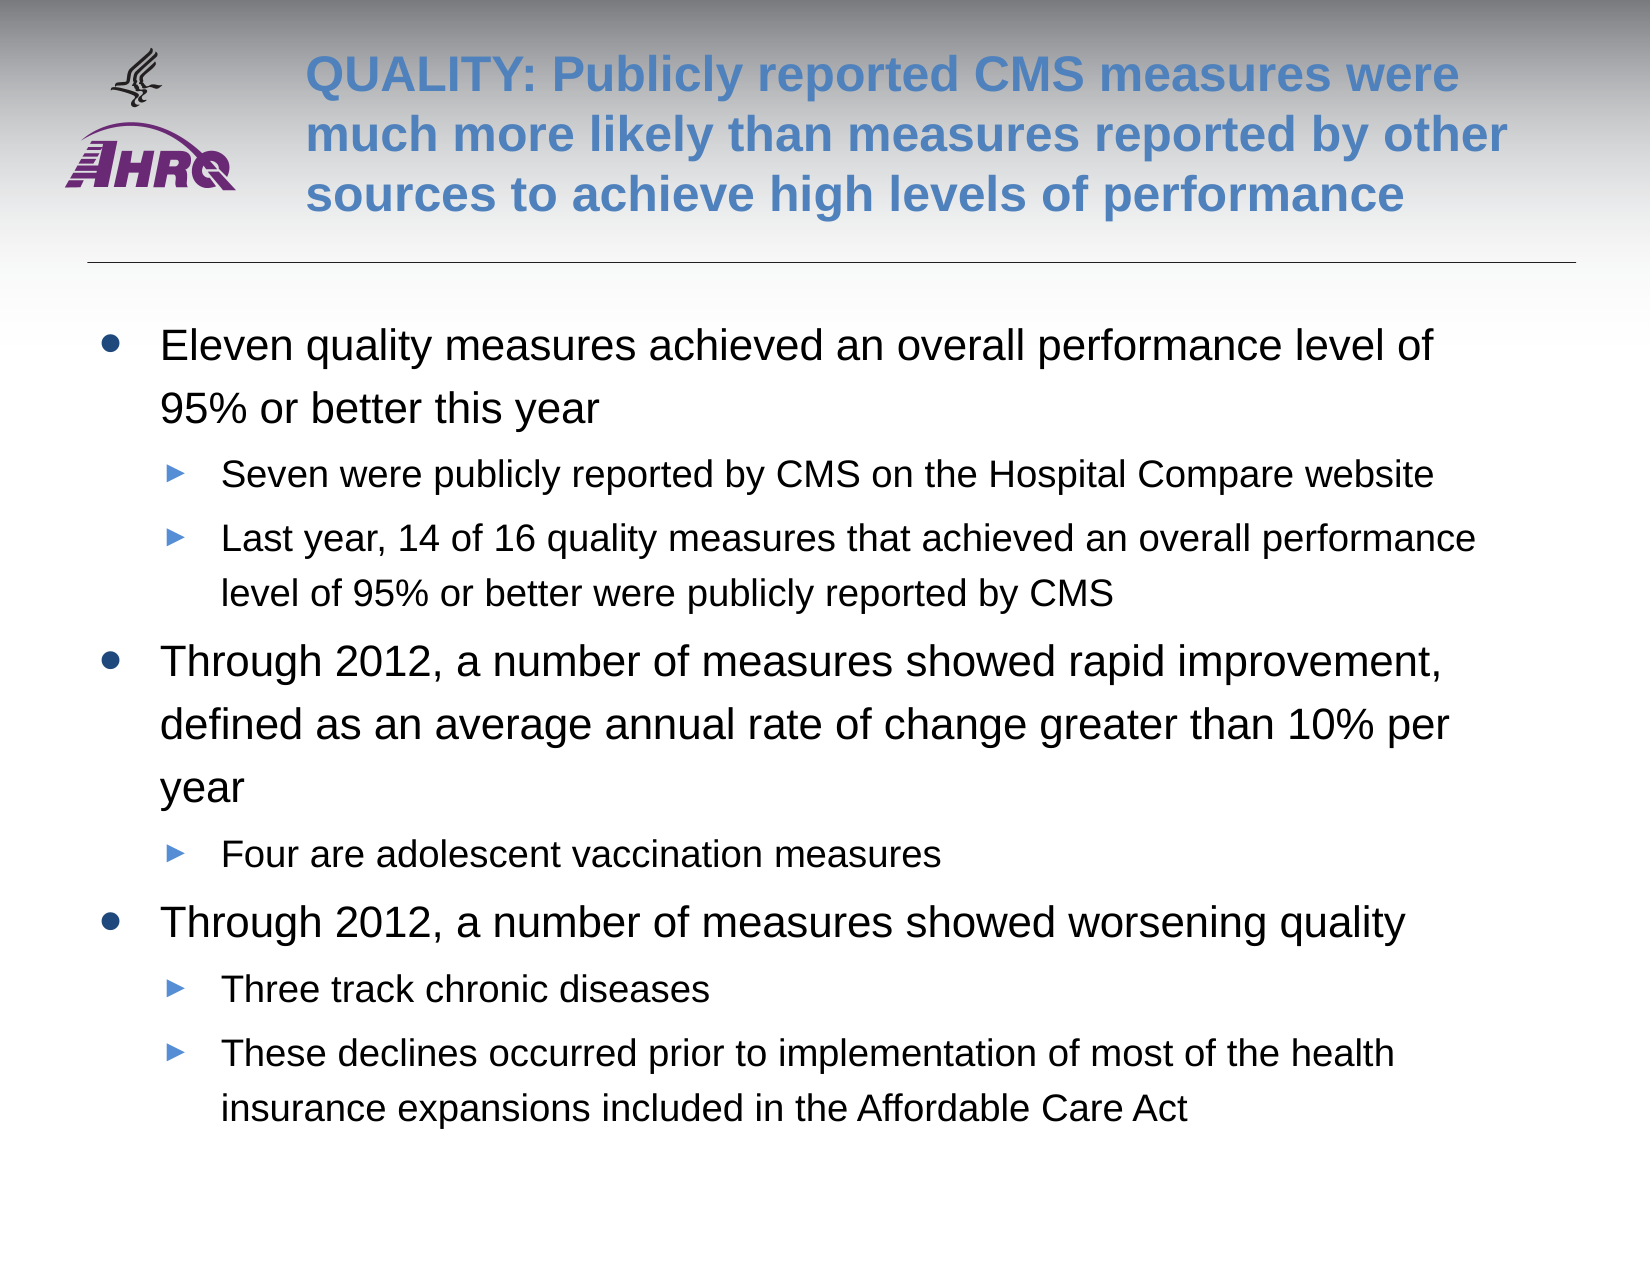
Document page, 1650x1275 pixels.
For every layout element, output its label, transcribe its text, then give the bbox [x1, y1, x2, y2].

picture [0, 0, 1650, 1275]
list Eleven quality measures achieved an overall performance level of 95% or better this year Seven were publicly reported by CMS on the Hospital Compare website Last year, 14 of 16 quality measures that achieved an overall performance level of 95% or better were publicly reported by CMS Through 2012, a number of measures showed rapid improvement, defined as an average annual rate of change greater than 10% per year Four are adolescent vaccination measures Through 2012, a number of measures showed worsening quality Three track chronic diseases These declines occurred prior to implementation of most of the health insurance expansions included in the Affordable Care Act [82, 297, 1513, 1139]
title QUALITY: Publicly reported CMS measures were much more likely than measures reported by other sources to achieve high levels of performance [288, 51, 1568, 213]
